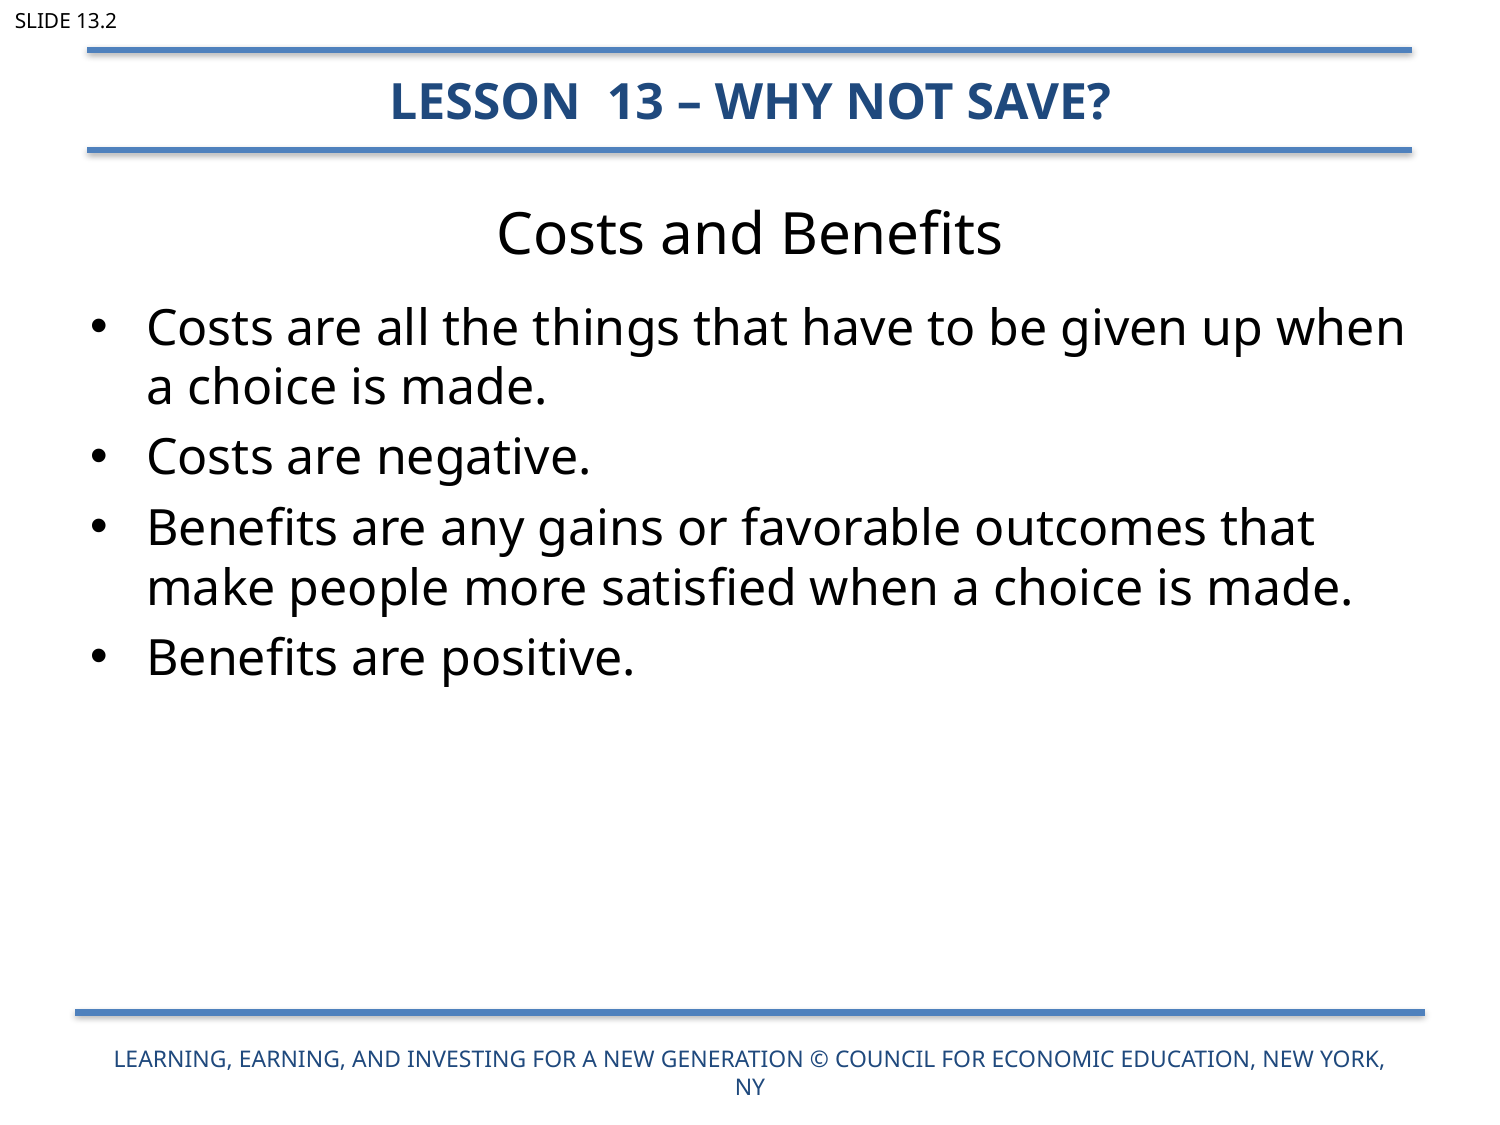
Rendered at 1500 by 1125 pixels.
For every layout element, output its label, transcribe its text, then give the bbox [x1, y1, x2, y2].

list Costs are all the things that have to be given up when a choice is made. Costs are negative. Benefits are any gains or favorable outcomes that make people more satisfied when a choice is made. Benefits are positive. [75, 287, 1425, 893]
title Costs and Benefits [75, 137, 1425, 287]
text_box Slide 13.2 [0, 0, 213, 40]
text_box Lesson 13 – Why Not Save? [125, 62, 1375, 138]
